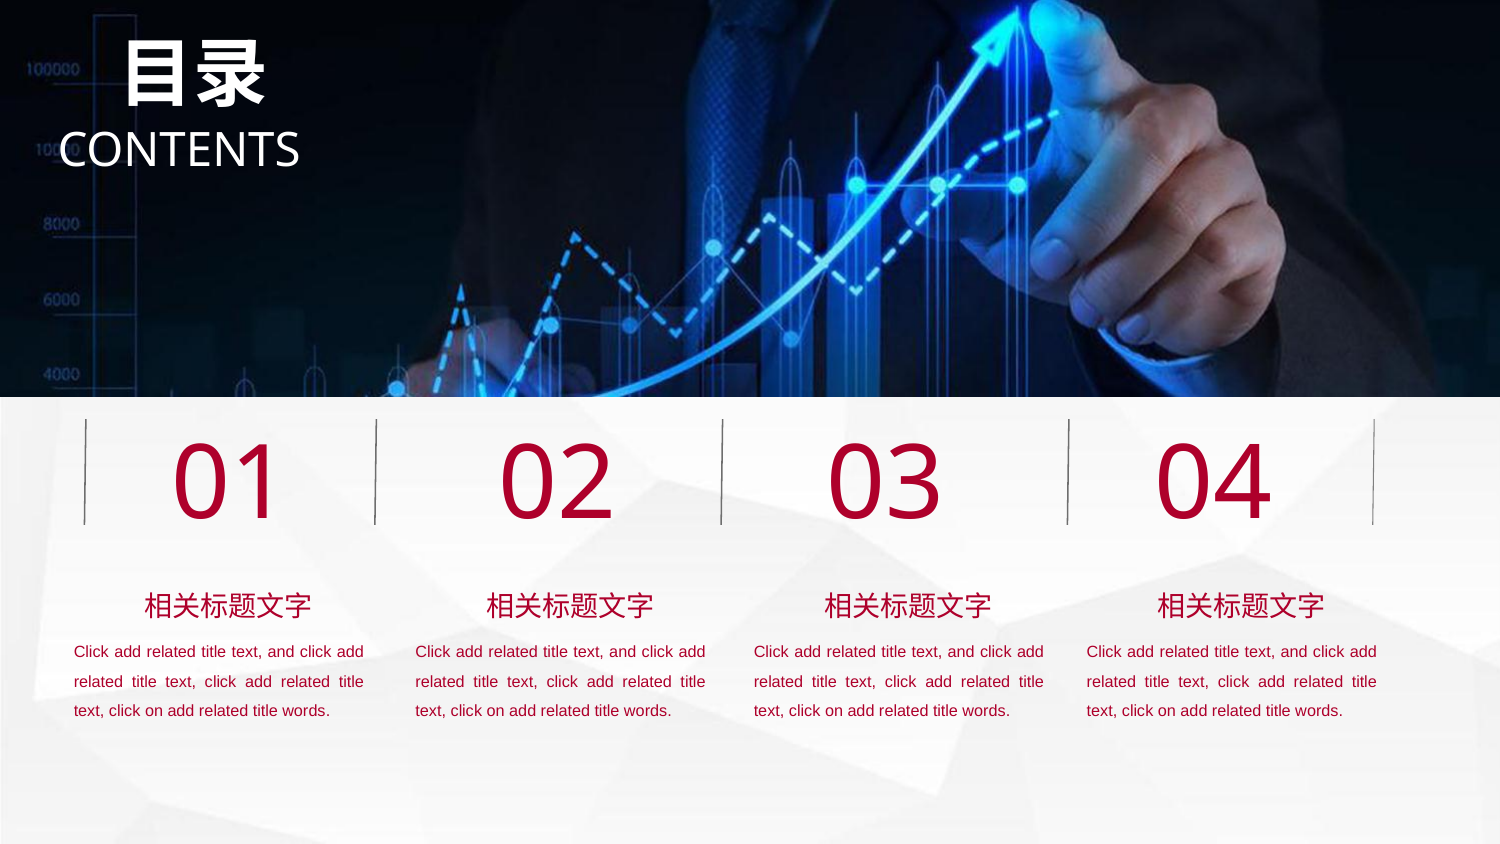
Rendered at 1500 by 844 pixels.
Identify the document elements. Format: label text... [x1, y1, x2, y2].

text_box 01 [147, 408, 314, 547]
text_box CONTENTS [42, 111, 337, 184]
text_box Click add related title text, and click add related title text, click add related title text, click on add related title words. [1071, 624, 1392, 727]
text_box 02 [474, 408, 641, 547]
text_box Click add related title text, and click add related title text, click add related title text, click on add related title words. [400, 624, 721, 727]
text_box Click add related title text, and click add related title text, click add related title text, click on add related title words. [59, 624, 380, 727]
text_box 04 [1130, 408, 1297, 547]
picture [0, 398, 1500, 844]
text_box [0, 0, 1500, 398]
text_box 相关标题文字 [801, 581, 1017, 624]
text_box 相关标题文字 [1134, 581, 1350, 624]
text_box 相关标题文字 [121, 581, 337, 624]
text_box 相关标题文字 [462, 581, 679, 624]
text_box Click add related title text, and click add related title text, click add related title text, click on add related title words. [738, 624, 1060, 727]
text_box 目录 [104, 18, 284, 111]
text_box 03 [802, 408, 969, 547]
